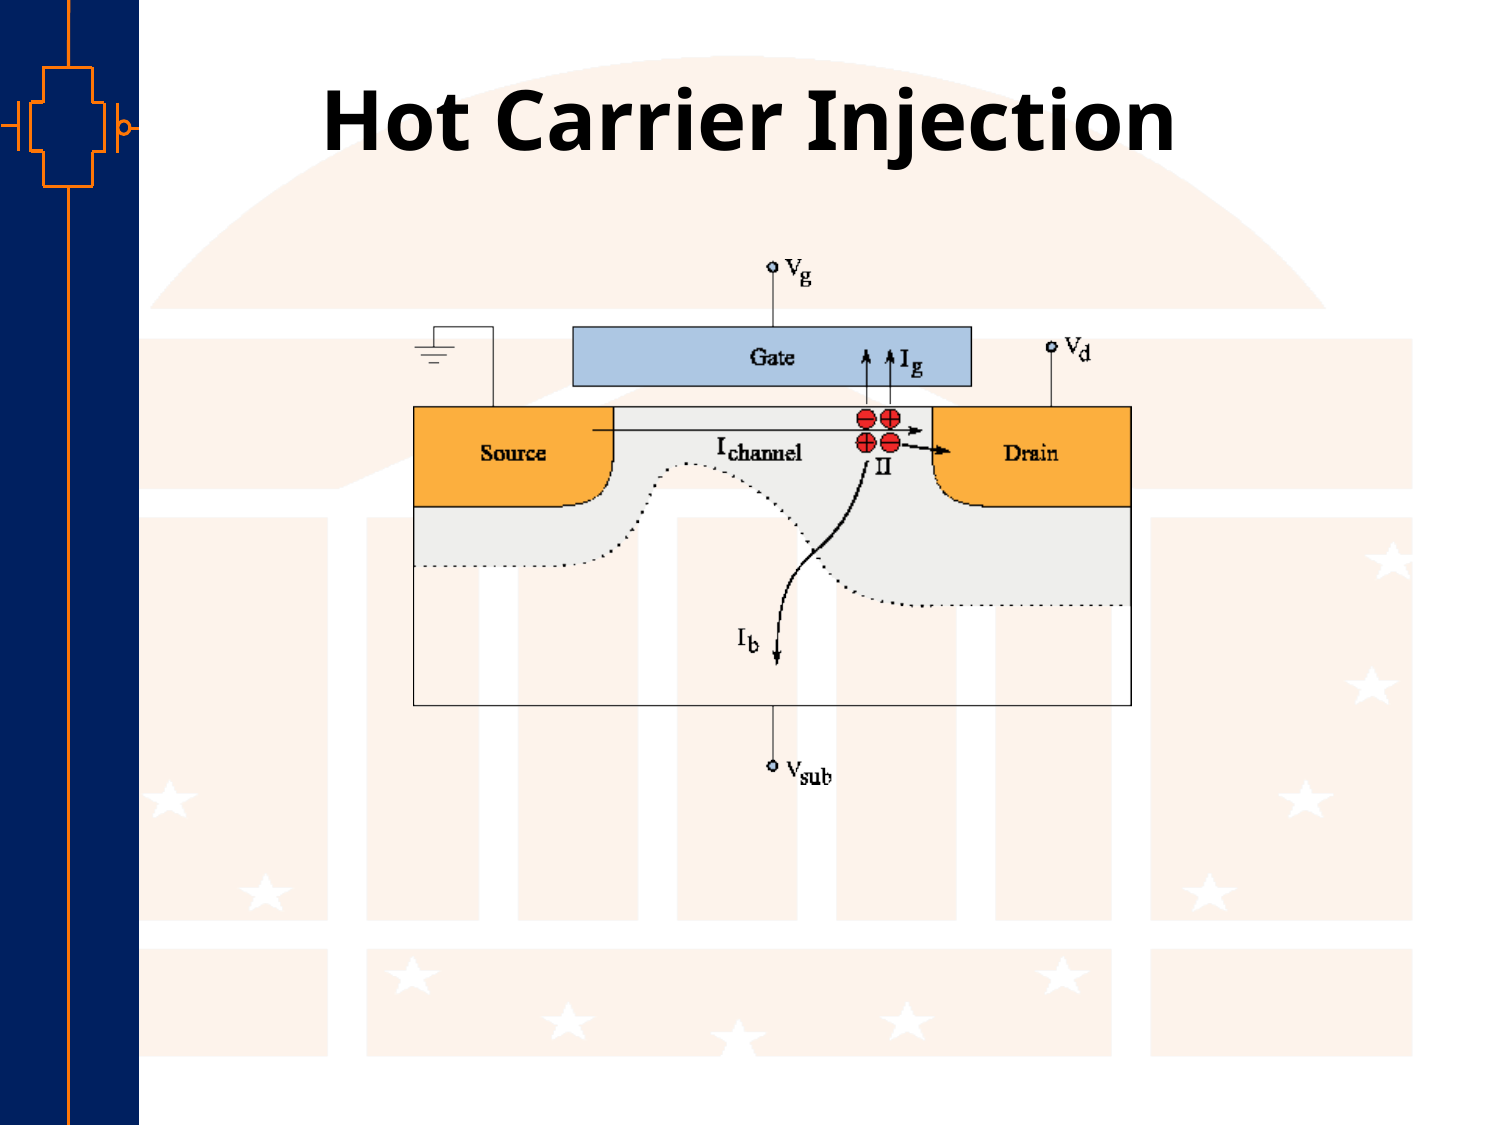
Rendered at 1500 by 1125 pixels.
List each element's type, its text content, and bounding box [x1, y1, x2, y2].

text_box Hot Carrier Injection [0, 0, 1500, 235]
picture [412, 259, 1132, 785]
